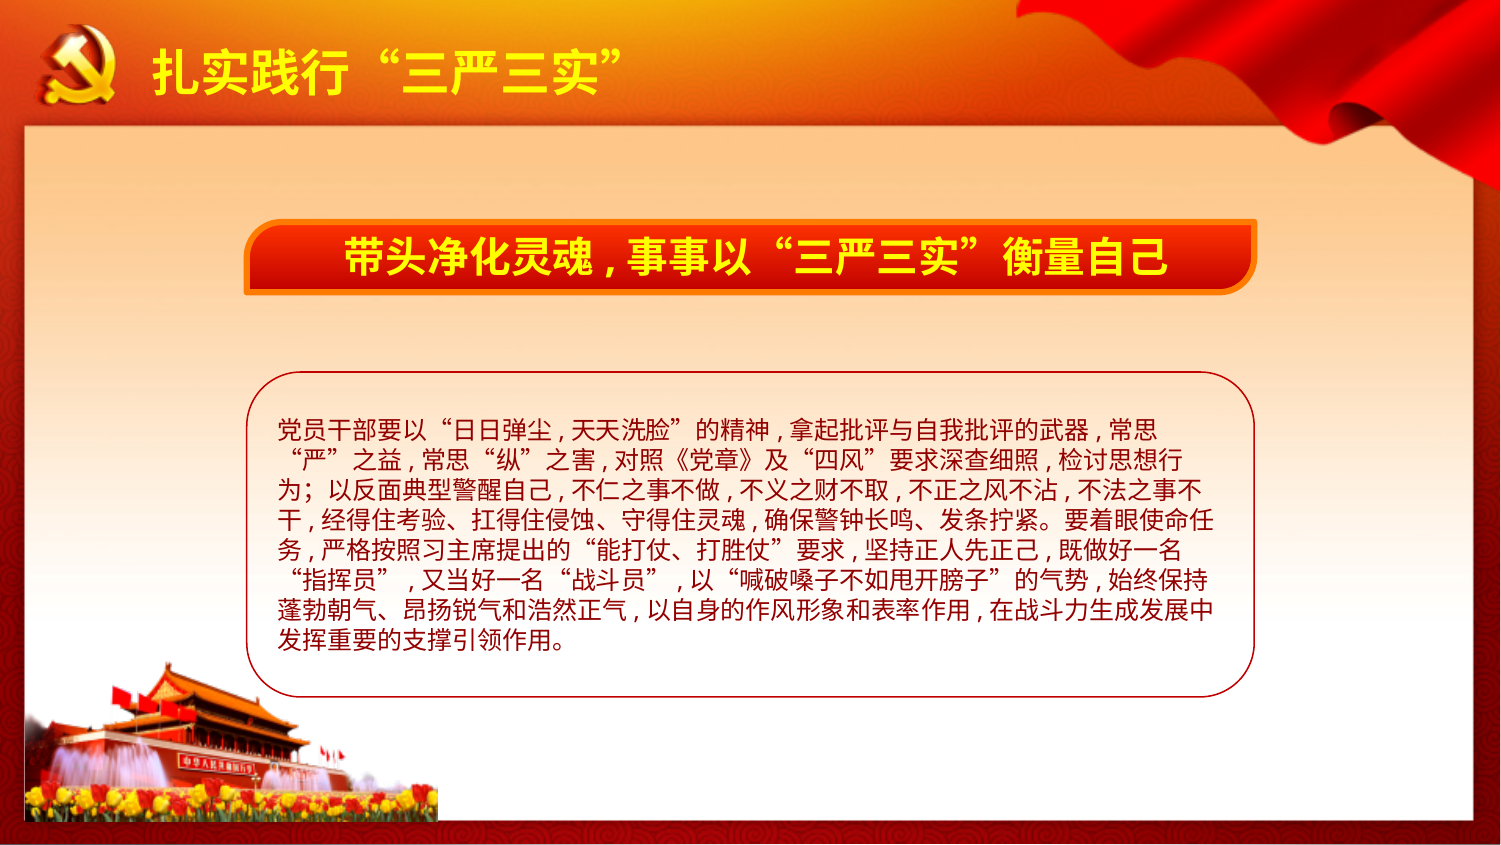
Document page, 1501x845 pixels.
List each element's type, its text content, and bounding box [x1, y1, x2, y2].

picture [0, 0, 1501, 845]
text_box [237, 221, 1276, 293]
text_box 扎实践行“三严三实” [135, 33, 1088, 109]
text_box 党员干部要以“日日弹尘,天天洗脸”的精神,拿起批评与自我批评的武器,常思“严”之益,常思“纵”之害,对照《党章》及“四风”要求深查细照,检讨思想行为；以反面典型警醒自己,不仁之事不做,不义之财不取,不正之风不沾,不法之事不干,经得住考验、扛得住侵蚀、守得住灵魂,确保警钟长鸣、发条拧紧。要着眼使命任务,严格按照习主席提出的“能打仗、打胜仗”要求,坚持正人先正己,既做好一名“指挥员”,又当好一名“战斗员”,以“喊破嗓子不如甩开膀子”的气势,始终保持蓬勃朝气、昂扬锐气和浩然正气,以自身的作风形象和表率作用,在战斗力生成发展中发挥重要的支撑引领作用。 [243, 368, 1258, 701]
